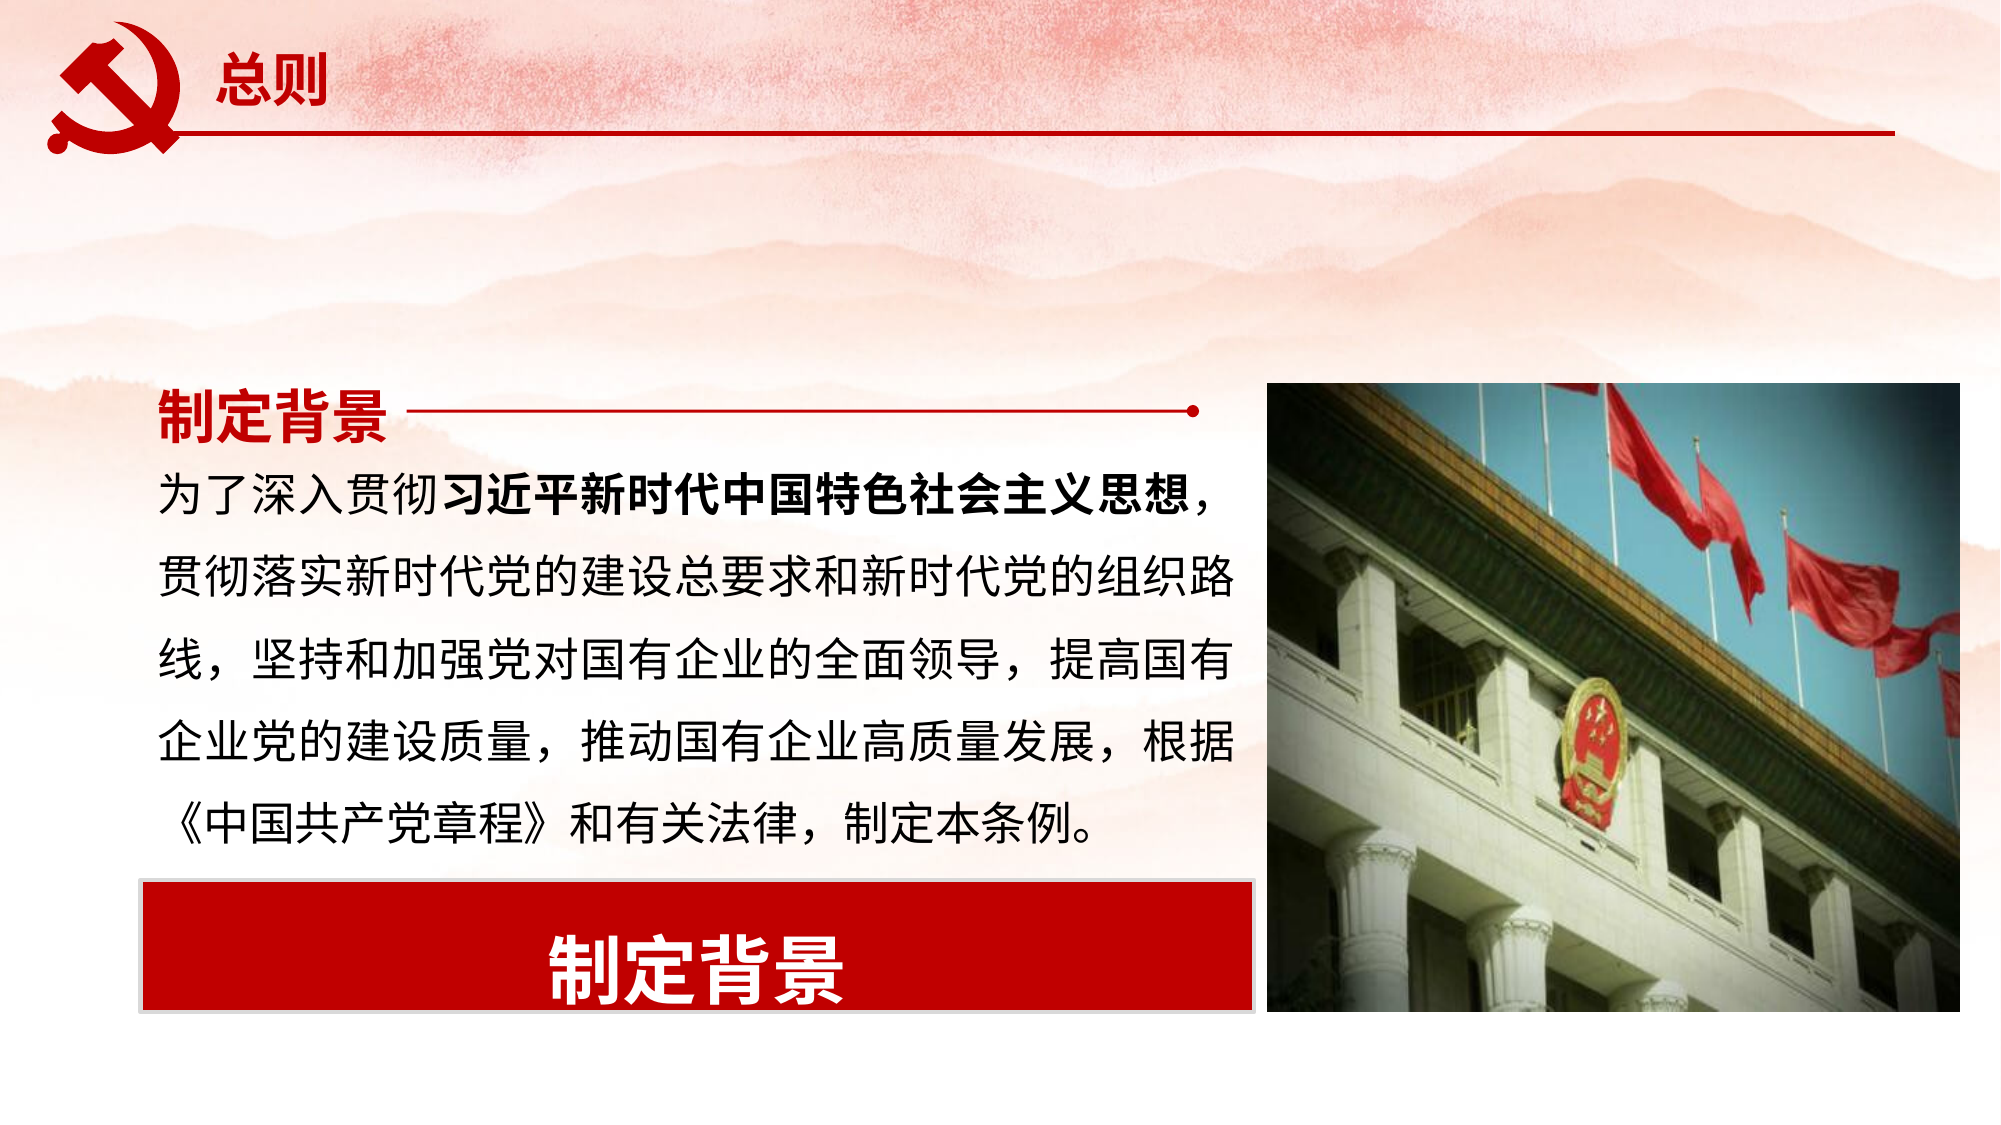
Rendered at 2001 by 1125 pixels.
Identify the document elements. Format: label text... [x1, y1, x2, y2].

text_box 制定背景 [142, 338, 405, 429]
picture [0, 0, 2001, 1125]
text_box 制定背景 [140, 879, 1255, 1013]
text_box [47, 21, 180, 155]
text_box 总则 [199, 35, 983, 121]
text_box 为了深入贯彻习近平新时代中国特色社会主义思想，贯彻落实新时代党的建设总要求和新时代党的组织路线，坚持和加强党对国有企业的全面领导，提高国有企业党的建设质量，推动国有企业高质量发展，根据《中国共产党章程》和有关法律，制定本条例。 [140, 429, 1254, 859]
text_box [406, 404, 1200, 418]
